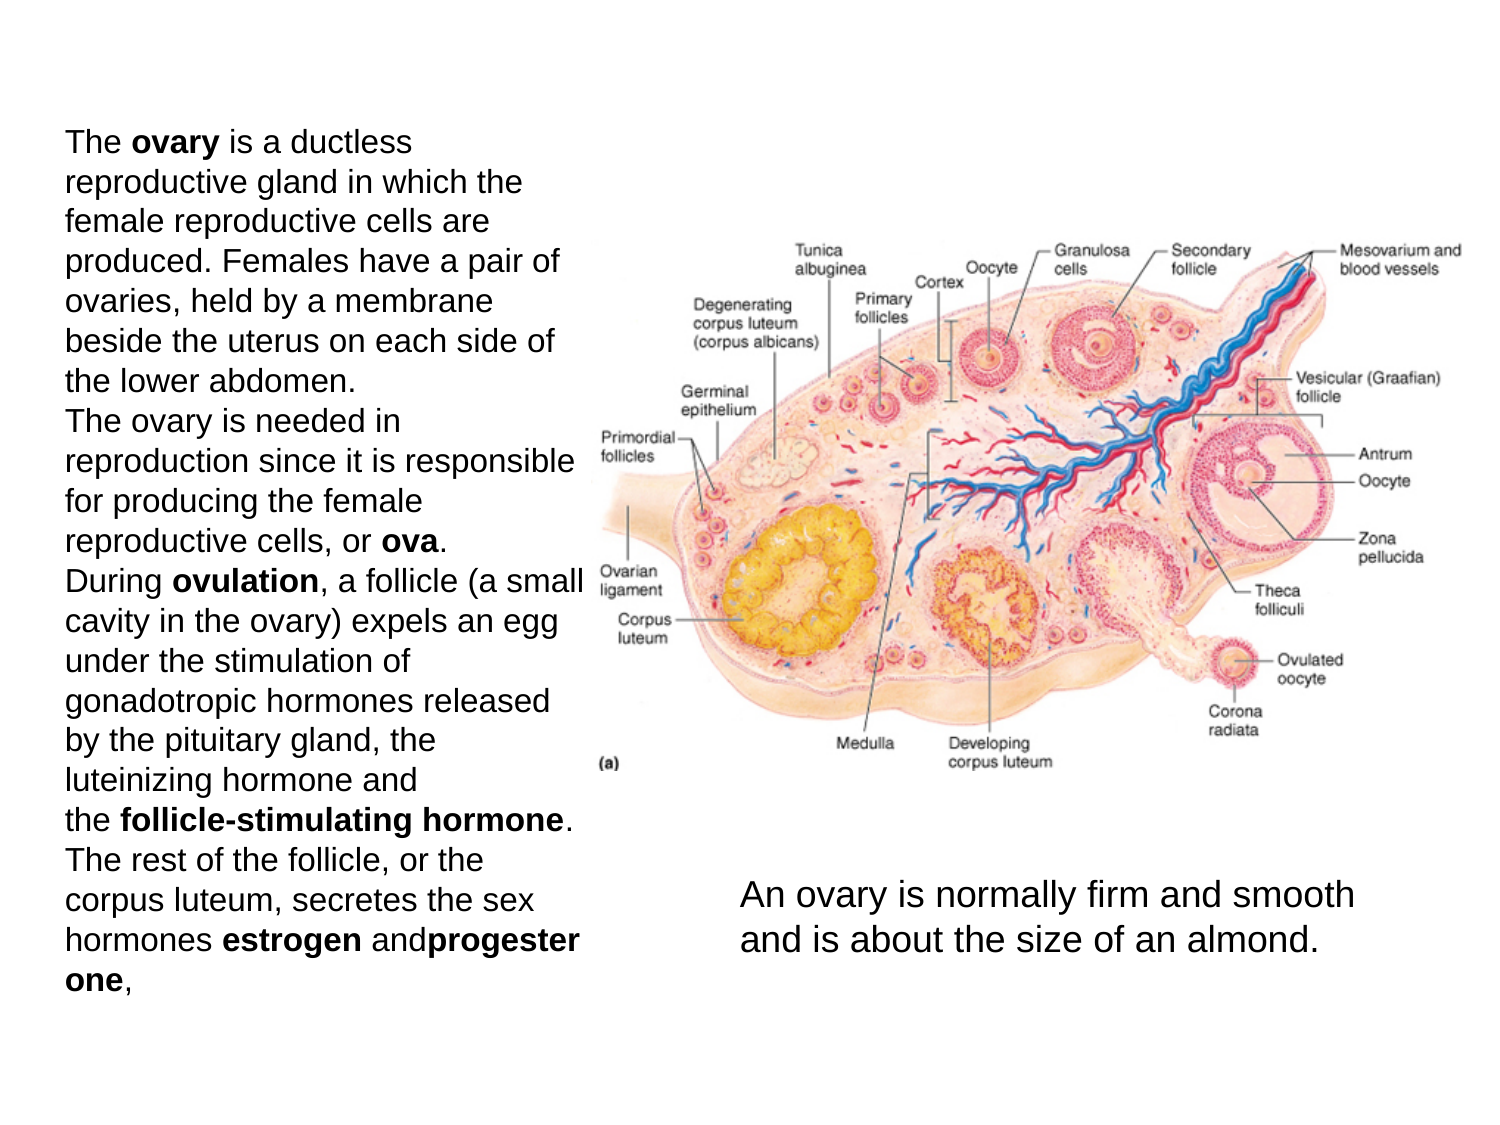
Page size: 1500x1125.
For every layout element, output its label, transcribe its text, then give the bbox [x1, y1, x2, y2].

text_box An ovary is normally firm and smooth and is about the size of an almond. [725, 862, 1375, 968]
picture [591, 237, 1476, 771]
text_box The ovary is a ductless reproductive gland in which the female reproductive cells are produced. Females have a pair of ovaries, held by a membrane beside the uterus on each side of the lower abdomen. The ovary is needed in reproduction since it is responsible for producing the female reproductive cells, or ova. During ovulation, a follicle (a small cavity in the ovary) expels an egg under the stimulation of gonadotropic hormones released by the pituitary gland, the luteinizing hormone and the follicle-stimulating hormone. The rest of the follicle, or the corpus luteum, secretes the sex hormones estrogen andprogesterone, [50, 112, 600, 1046]
